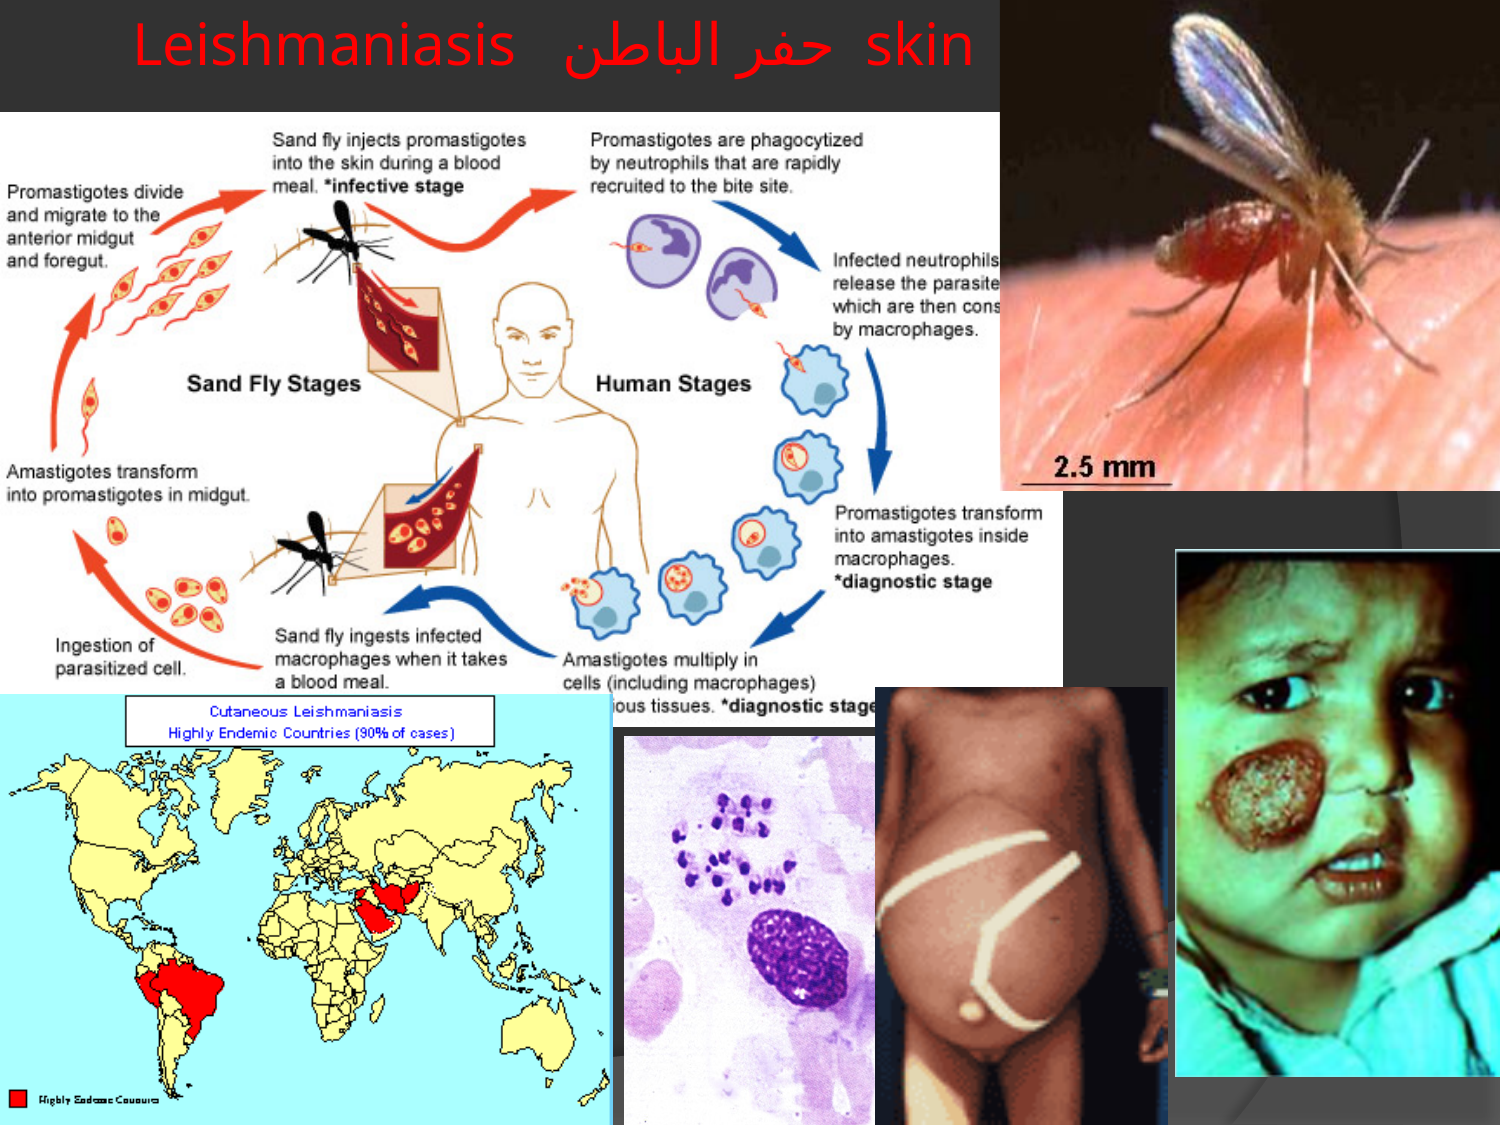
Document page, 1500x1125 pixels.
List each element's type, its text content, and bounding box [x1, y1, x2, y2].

picture [0, 112, 1169, 1125]
text_box Leishmaniasis حفر الباطن skin [117, 0, 991, 85]
picture [999, 0, 1500, 491]
picture [1174, 549, 1500, 1077]
picture [624, 736, 869, 1125]
